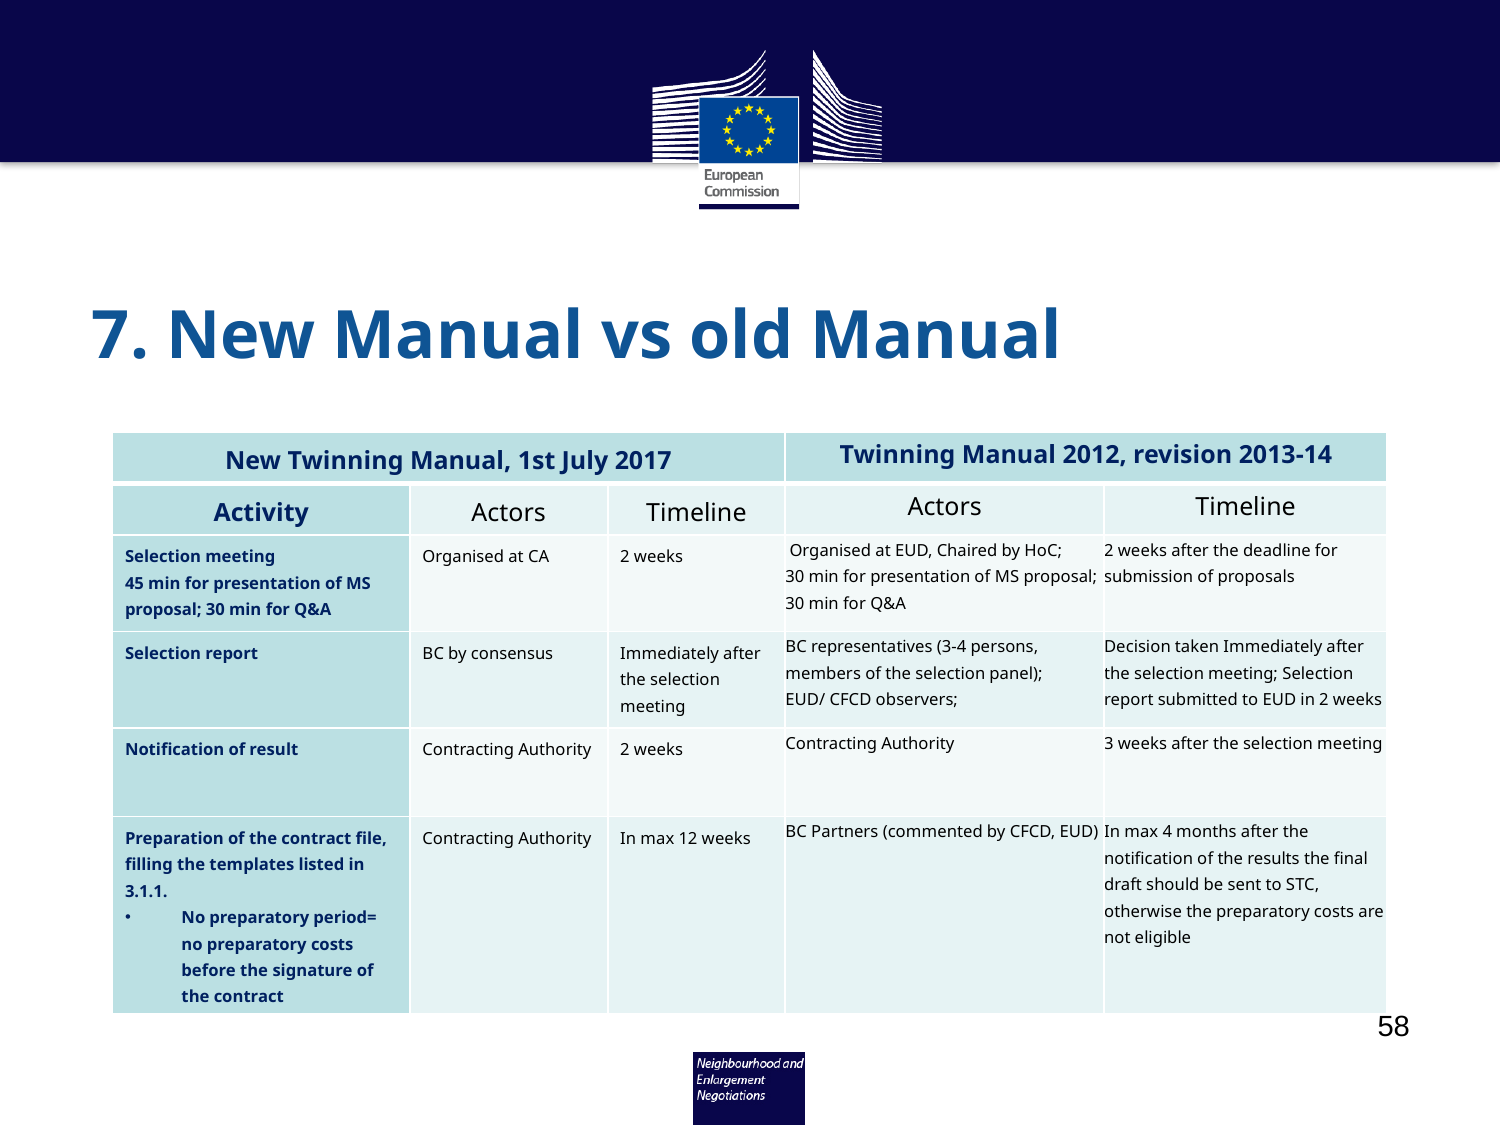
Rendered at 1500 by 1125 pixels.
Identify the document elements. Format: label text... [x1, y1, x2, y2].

table_cell 2 weeks [609, 536, 784, 631]
table_header New Twinning Manual, 1st July 2017 [113, 433, 784, 481]
table_cell Preparation of the contract file, filling the templates listed in 3.1.1. No preparatory period= no preparatory costs before the signature of the contract [113, 817, 409, 1013]
table_cell Contracting Authority [411, 729, 607, 816]
table_cell Organised at EUD, Chaired by HoC; 30 min for presentation of MS proposal; 30 min for Q&A [786, 536, 1103, 631]
table_cell BC Partners (commented by CFCD, EUD) [786, 817, 1103, 1013]
table_cell Activity [113, 486, 409, 534]
table_cell Organised at CA [411, 536, 607, 631]
slide_number 58 [1074, 999, 1426, 1078]
table_cell Timeline [1105, 486, 1386, 534]
table_cell 2 weeks [609, 729, 784, 816]
table_cell Timeline [609, 486, 784, 534]
title 7. New Manual vs old Manual [76, 255, 1428, 410]
table_cell Selection report [113, 632, 409, 727]
table_cell Notification of result [113, 729, 409, 816]
table_cell Actors [411, 486, 607, 534]
table_cell Contracting Authority [786, 729, 1103, 816]
table_cell In max 4 months after the notification of the results the final draft should be sent to STC, otherwise the preparatory costs are not eligible [1105, 817, 1386, 999]
table_cell Decision taken Immediately after the selection meeting; Selection report submitted to EUD in 2 weeks [1105, 632, 1386, 727]
table_cell 3 weeks after the selection meeting [1105, 729, 1386, 816]
table_cell BC by consensus [411, 632, 607, 727]
table_cell Contracting Authority [411, 817, 607, 1013]
table_cell Immediately after the selection meeting [609, 632, 784, 727]
table_cell 2 weeks after the deadline for submission of proposals [1105, 536, 1386, 631]
table_cell Selection meeting 45 min for presentation of MS proposal; 30 min for Q&A [113, 536, 409, 631]
table_header Twinning Manual 2012, revision 2013-14 [786, 433, 1386, 481]
picture [615, 50, 882, 255]
table_cell BC representatives (3-4 persons, members of the selection panel); EUD/ CFCD observers; [786, 632, 1103, 727]
picture [693, 1052, 805, 1125]
table_cell Actors [786, 486, 1103, 534]
table_cell In max 12 weeks [609, 817, 784, 1013]
